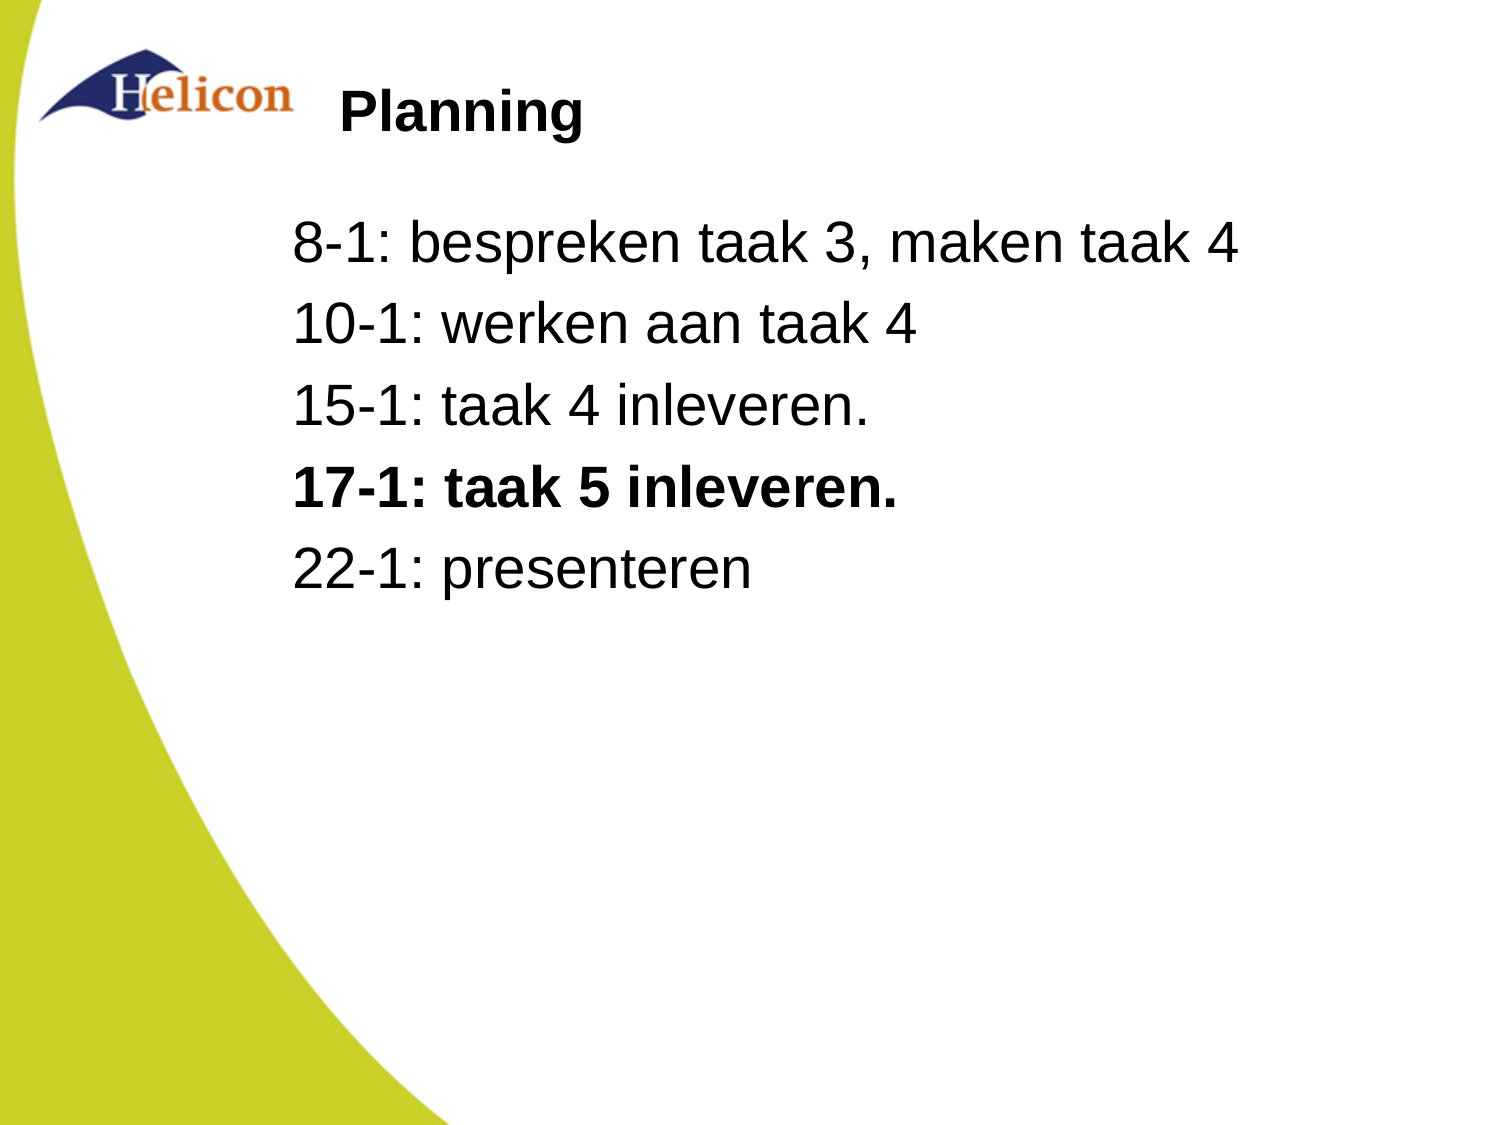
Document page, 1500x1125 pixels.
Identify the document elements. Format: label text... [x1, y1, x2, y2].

title Planning [324, 54, 1415, 161]
picture [0, 0, 1500, 1125]
list 8-1: bespreken taak 3, maken taak 4 10-1: werken aan taak 4 15-1: taak 4 inleveren. 17-1: taak 5 inleveren. 22-1: presenteren [277, 196, 1425, 1005]
